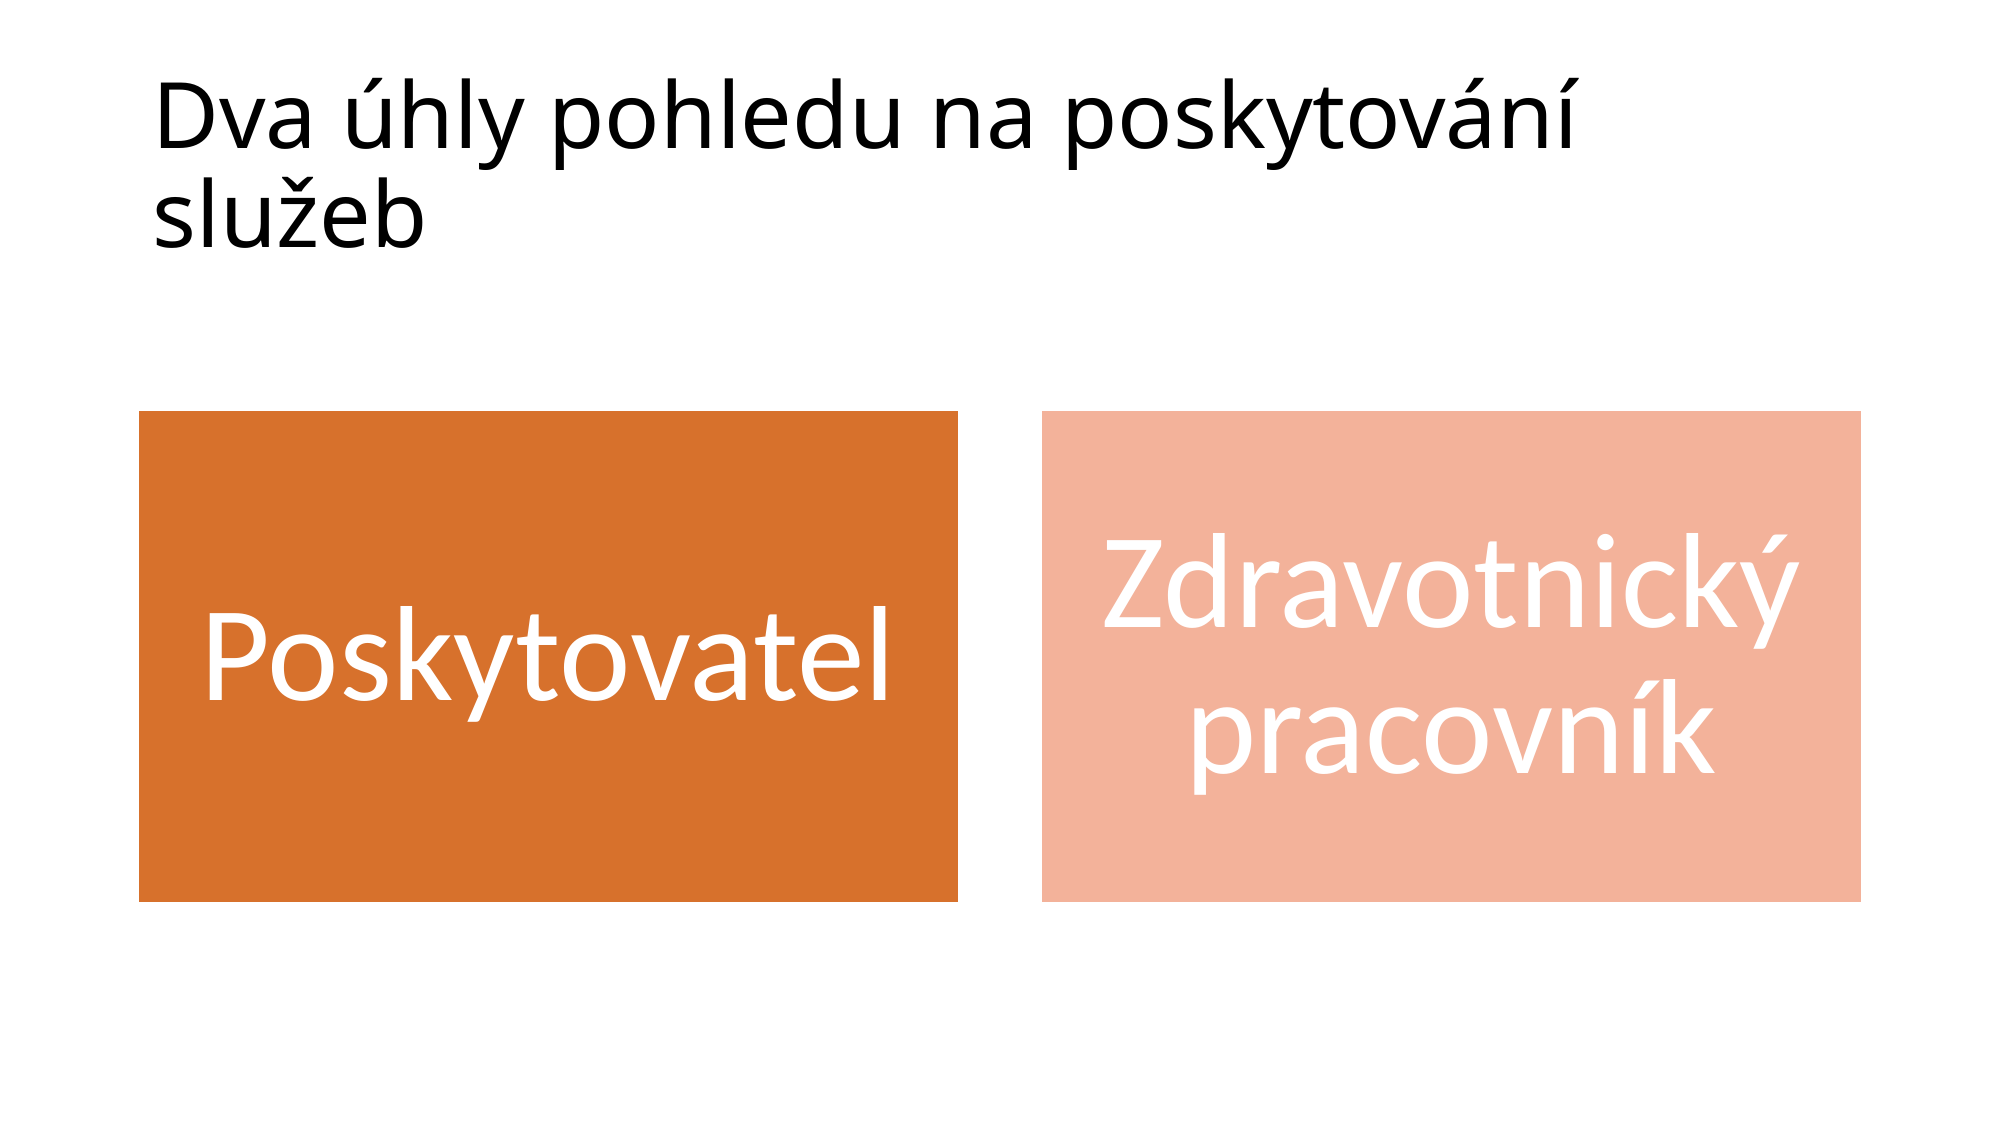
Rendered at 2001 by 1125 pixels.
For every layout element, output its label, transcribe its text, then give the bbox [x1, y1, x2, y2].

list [137, 299, 1863, 1014]
title Dva úhly pohledu na poskytování služeb [137, 59, 1863, 278]
